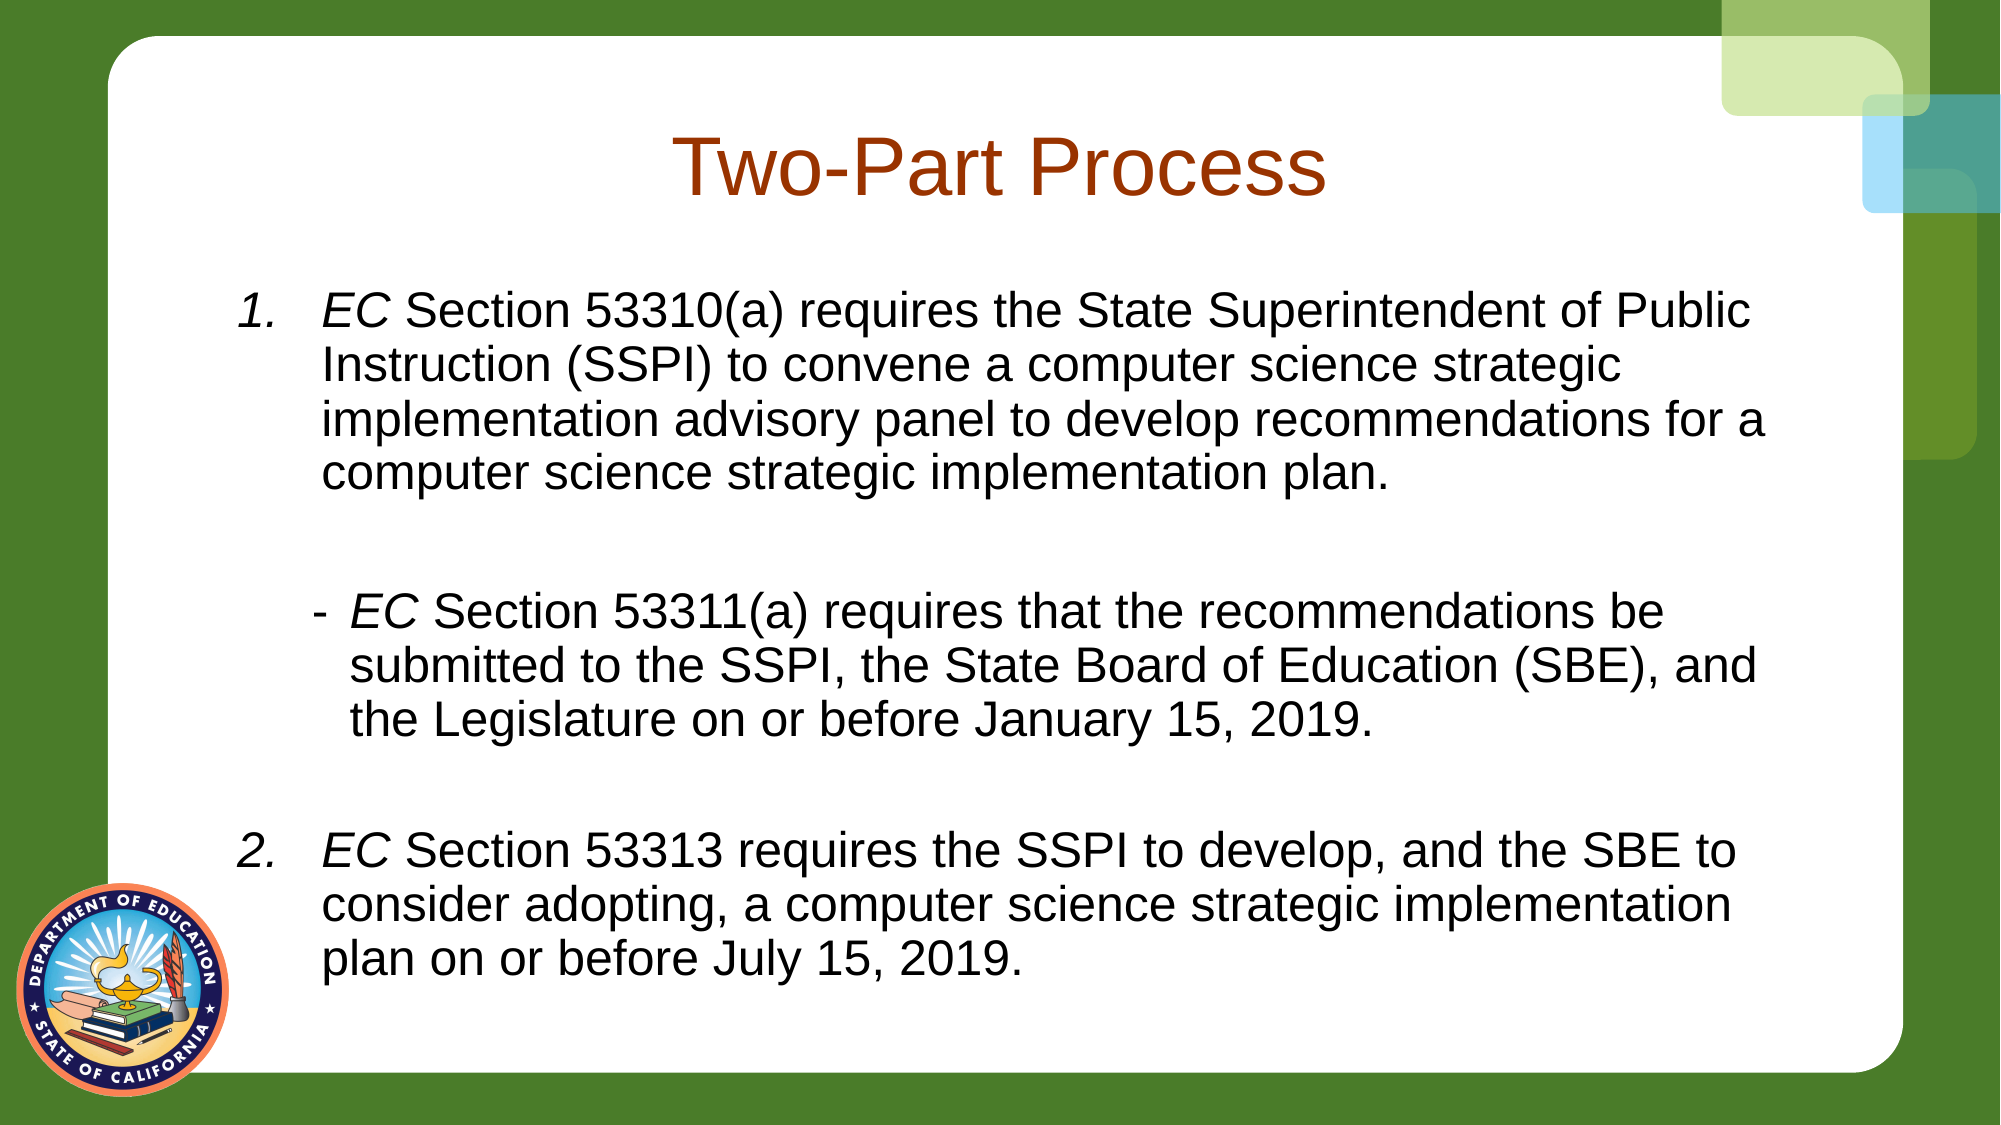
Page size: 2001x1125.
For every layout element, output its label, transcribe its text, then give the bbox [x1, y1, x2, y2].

picture [16, 883, 229, 1097]
list EC Section 53310(a) requires the State Superintendent of Public Instruction (SSPI) to convene a computer science strategic implementation advisory panel to develop recommendations for a computer science strategic implementation plan. EC Section 53311(a) requires that the recommendations be submitted to the SSPI, the State Board of Education (SBE), and the Legislature on or before January 15, 2019. EC Section 53313 requires the SSPI to develop, and the SBE to consider adopting, a computer science strategic implementation plan on or before July 15, 2019. [222, 277, 1814, 1014]
title Two-Part Process [222, 59, 1778, 277]
